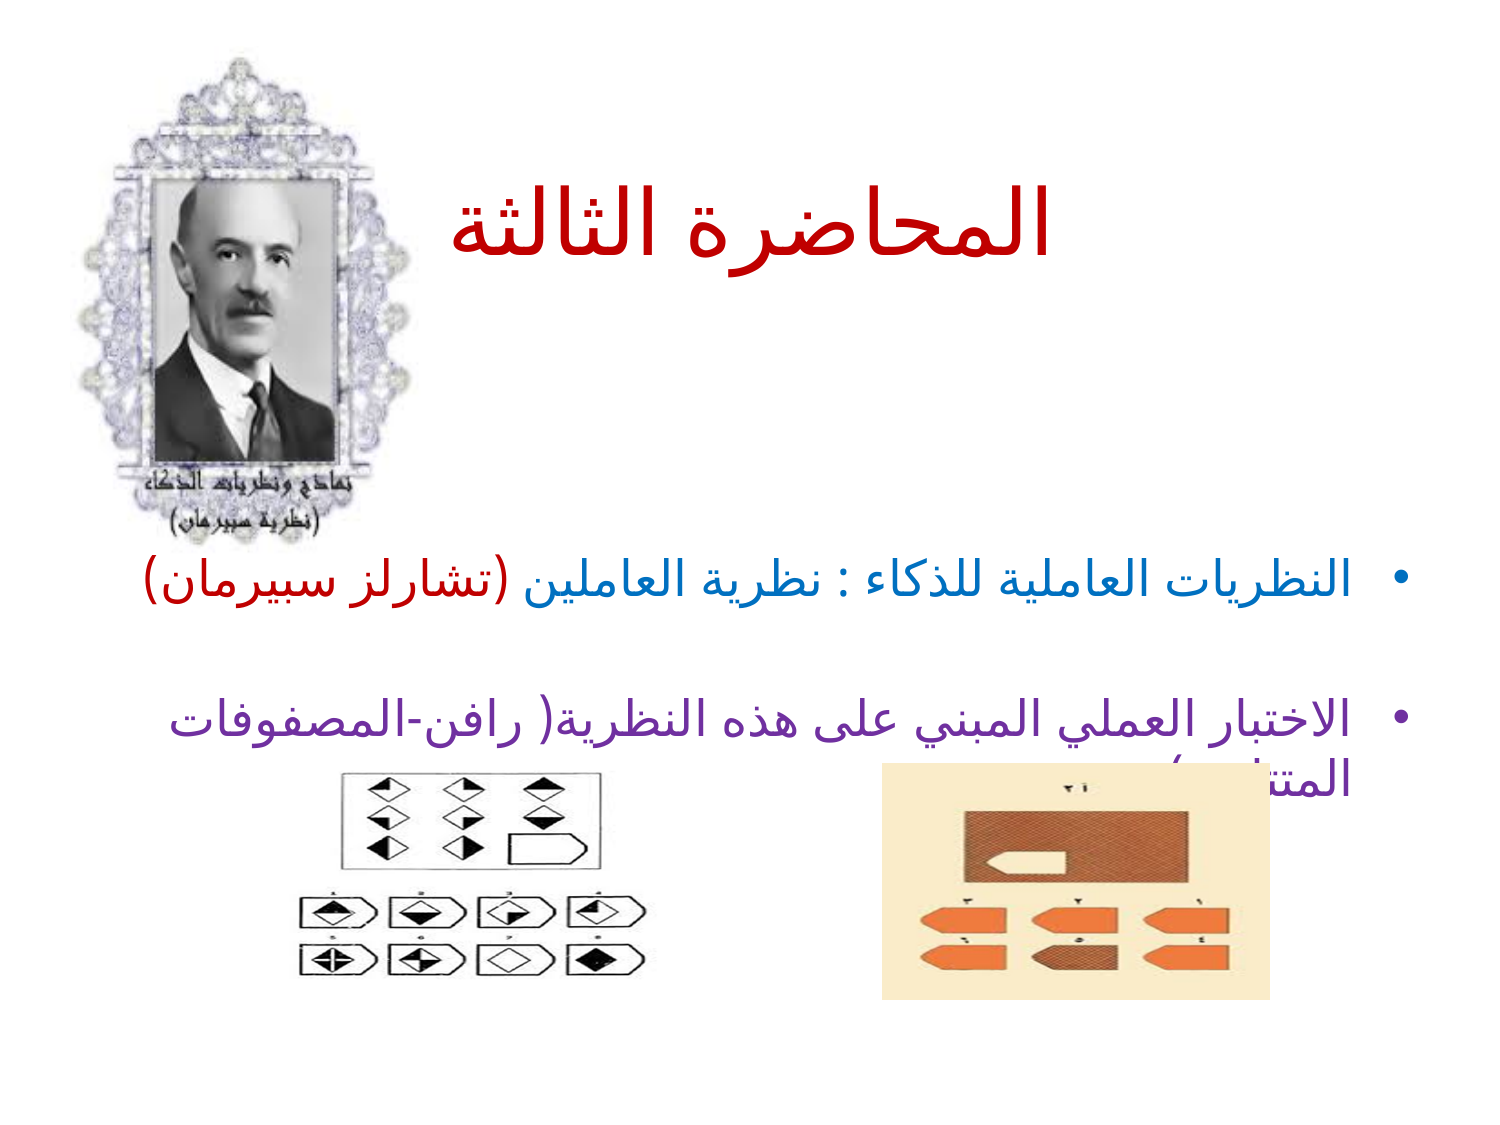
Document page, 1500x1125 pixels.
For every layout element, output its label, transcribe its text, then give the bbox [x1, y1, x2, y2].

list النظريات العاملية للذكاء : نظرية العاملين (تشارلز سبيرمان) الاختبار العملي المبني على هذه النظرية( رافن-المصفوفات المتتابعة) [75, 262, 1425, 1005]
picture [882, 763, 1270, 1000]
picture [70, 46, 427, 556]
picture [284, 762, 664, 985]
title المحاضرة الثالثة [431, 125, 1427, 313]
